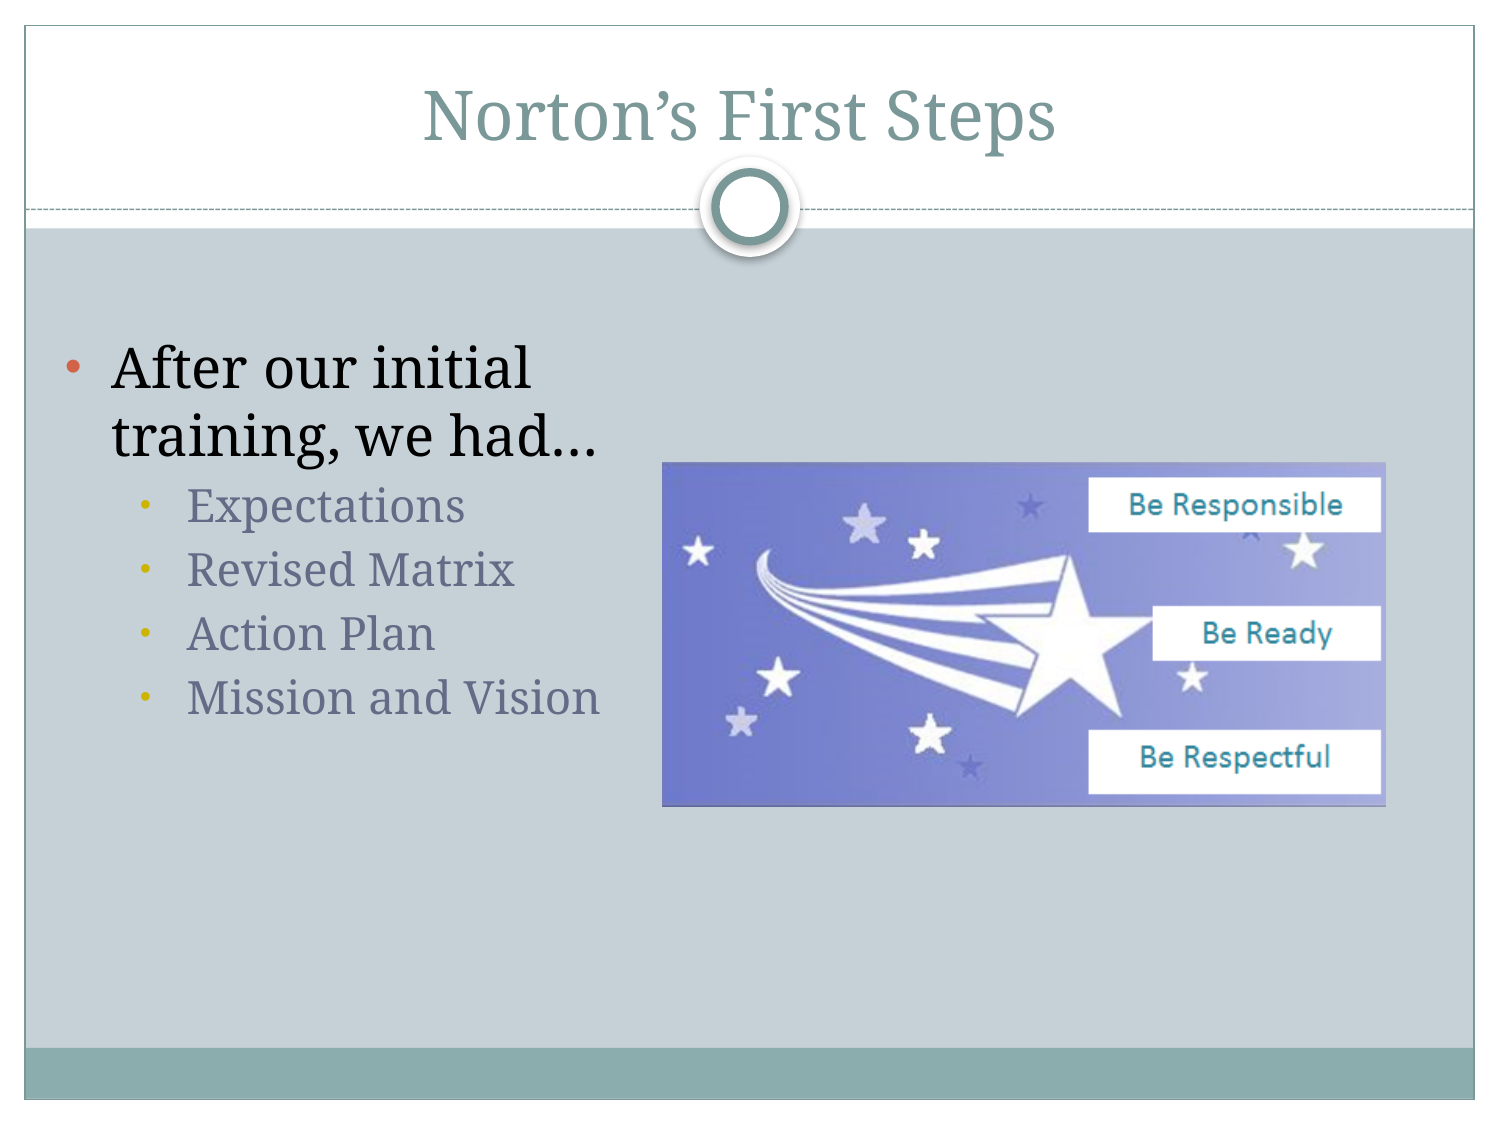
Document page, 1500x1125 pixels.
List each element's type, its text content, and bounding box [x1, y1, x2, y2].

title Norton’s First Steps [49, 37, 1450, 162]
list After our initial training, we had… Expectations Revised Matrix Action Plan Mission and Vision [50, 324, 788, 1075]
picture [662, 462, 1387, 807]
